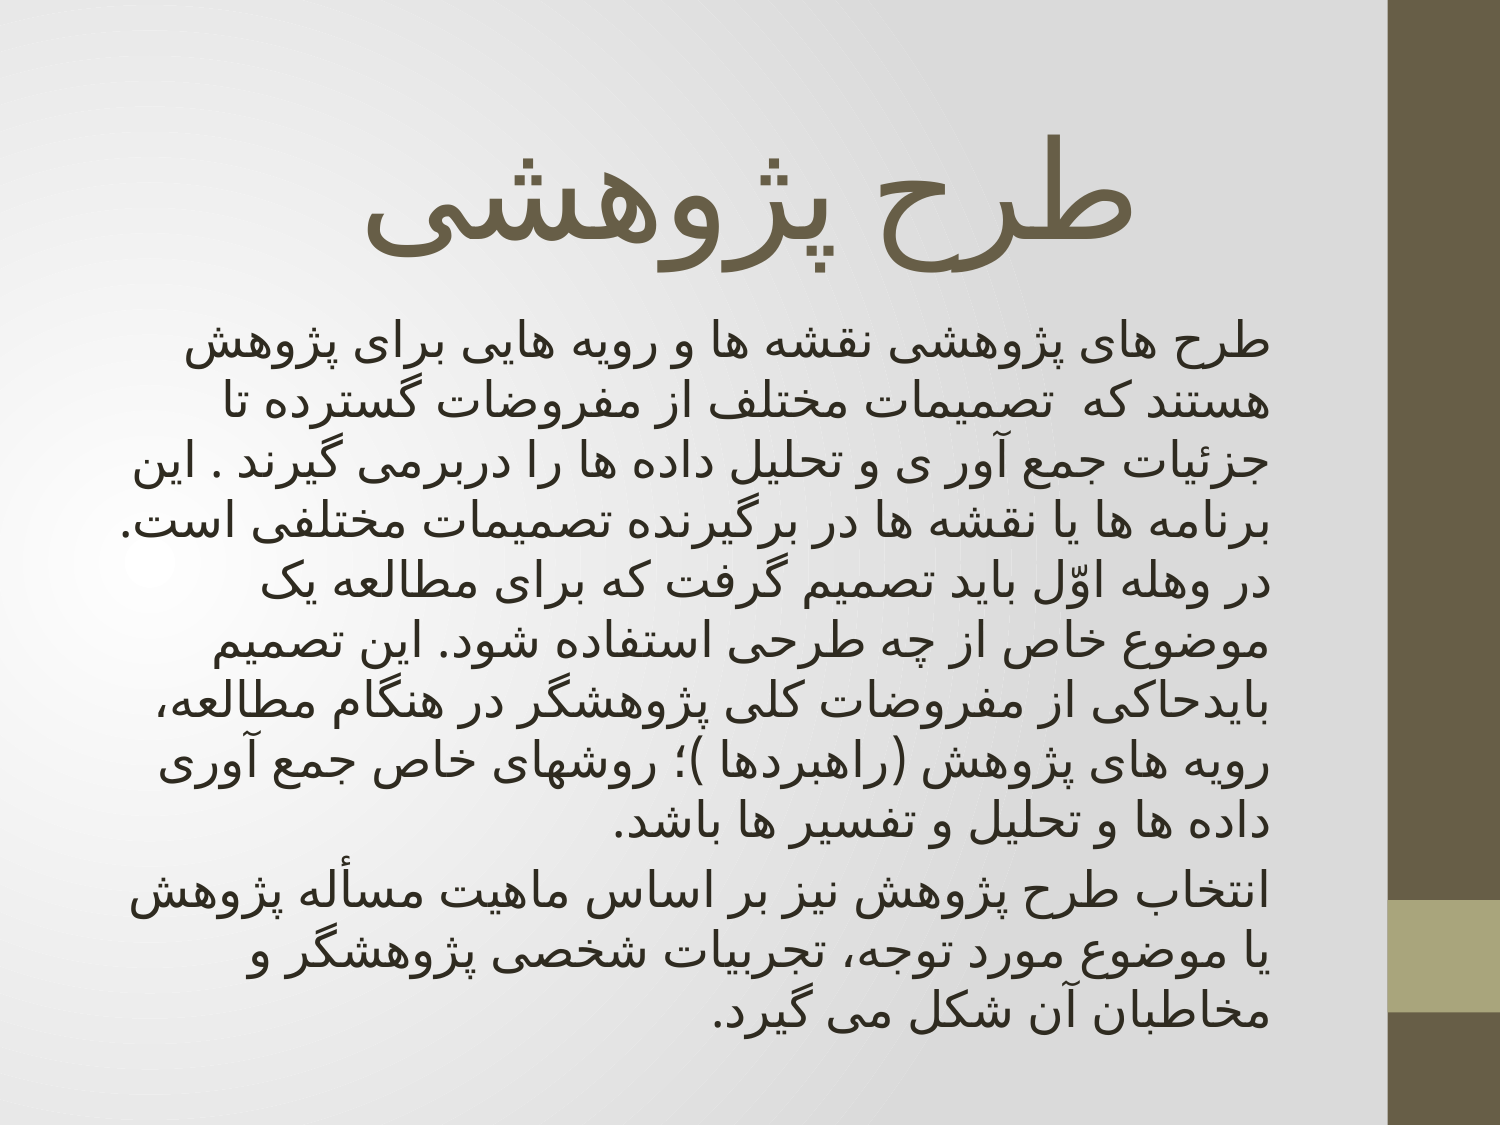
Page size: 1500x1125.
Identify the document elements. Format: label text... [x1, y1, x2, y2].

subtitle طرح های پژوهشی نقشه ها و رویه هایی برای پژوهش هستند که تصمیمات مختلف از مفروضات گسترده تا جزئیات جمع آور ی و تحلیل داده ها را دربرمی گیرند . این برنامه ها یا نقشه ها در برگیرنده تصمیمات مختلفی است. در وهله اوّل باید تصمیم گرفت که برای مطالعه یک موضوع خاص از چه طرحی استفاده شود. این تصمیم بایدحاکی از مفروضات کلی پژوهشگر در هنگام مطالعه، رویه های پژوهش (راهبردها )؛ روشهای خاص جمع آوری داده ها و تحلیل و تفسیر ها باشد. انتخاب طرح پژوهش نیز بر اساس ماهیت مسأله پژوهش یا موضوع مورد توجه، تجربیات شخصی پژوهشگر و مخاطبان آن شکل می گیرد. [87, 299, 1288, 1125]
title طرح پژوهشی [112, 125, 1388, 275]
